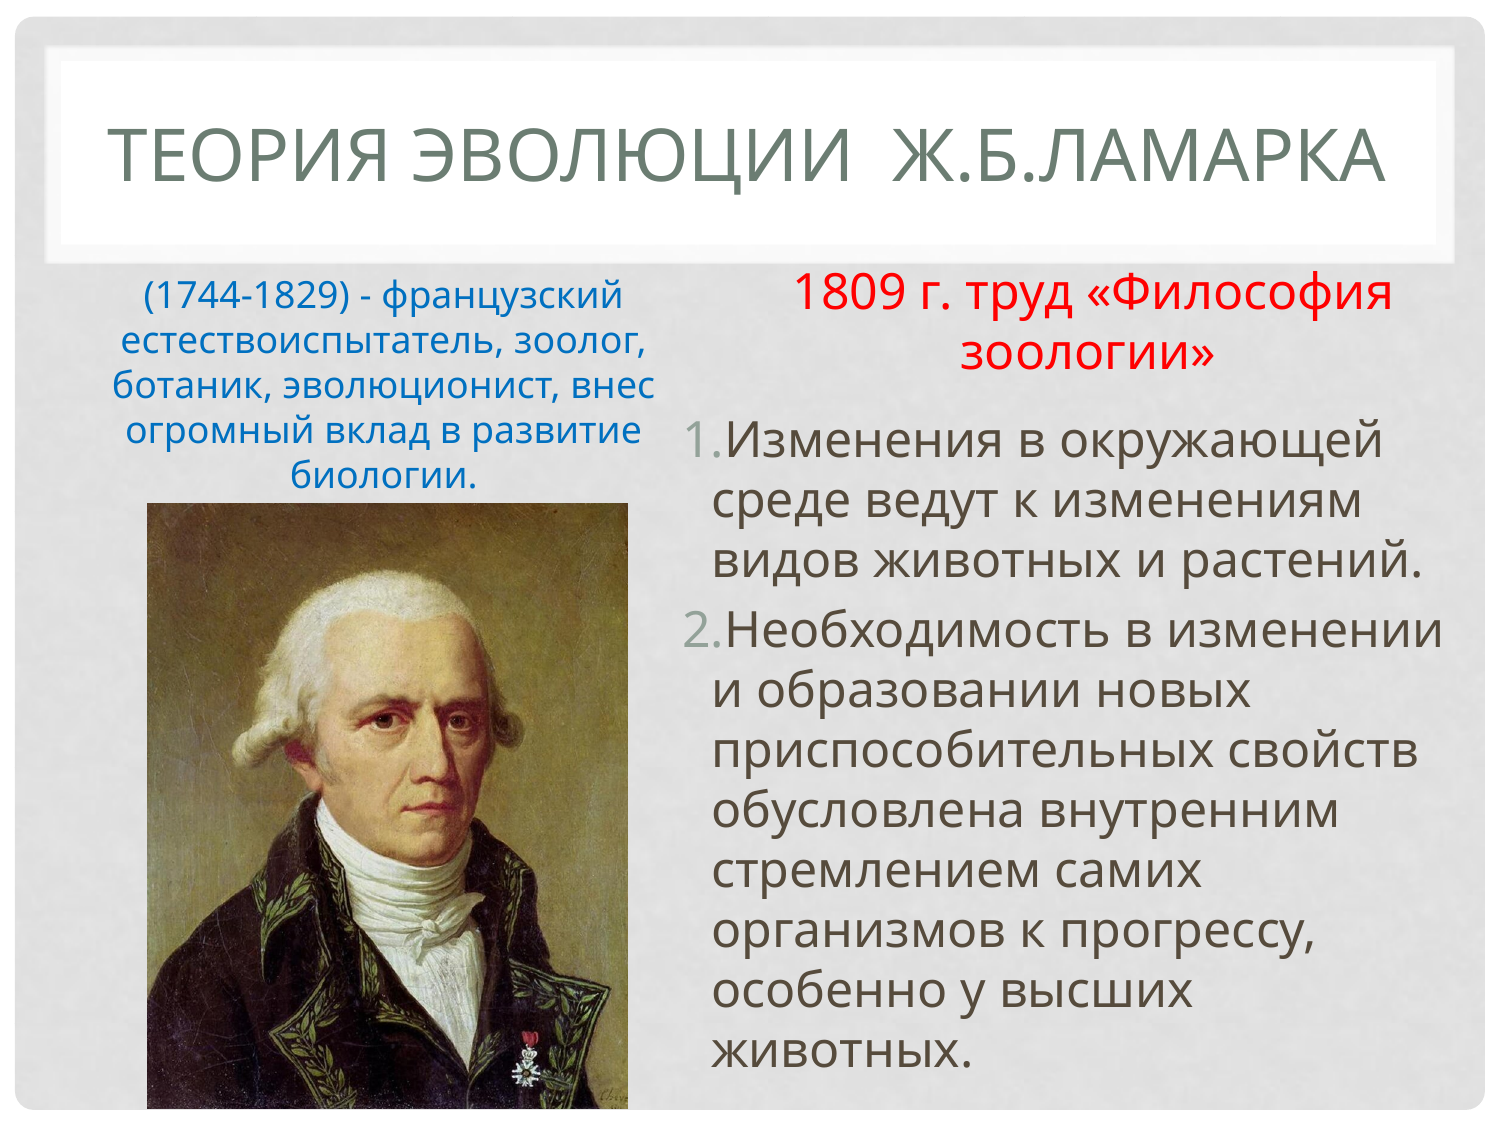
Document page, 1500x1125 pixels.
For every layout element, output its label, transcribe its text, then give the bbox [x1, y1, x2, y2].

list 1809 г. труд «Философия зоологии» [761, 282, 1425, 388]
title Теория эволюции Ж.Б.Ламарка [69, 66, 1425, 238]
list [147, 503, 628, 1109]
list (1744-1829) - французский естествоиспытатель, зоолог, ботаник, эволюционист, внес огромный вклад в развитие биологии. [29, 278, 739, 504]
list Изменения в окружающей среде ведут к изменениям видов животных и растений. Необходимость в изменении и образовании новых приспособительных свойств обусловлена внутренним стремлением самих организмов к прогрессу, особенно у высших животных. [667, 399, 1471, 1094]
